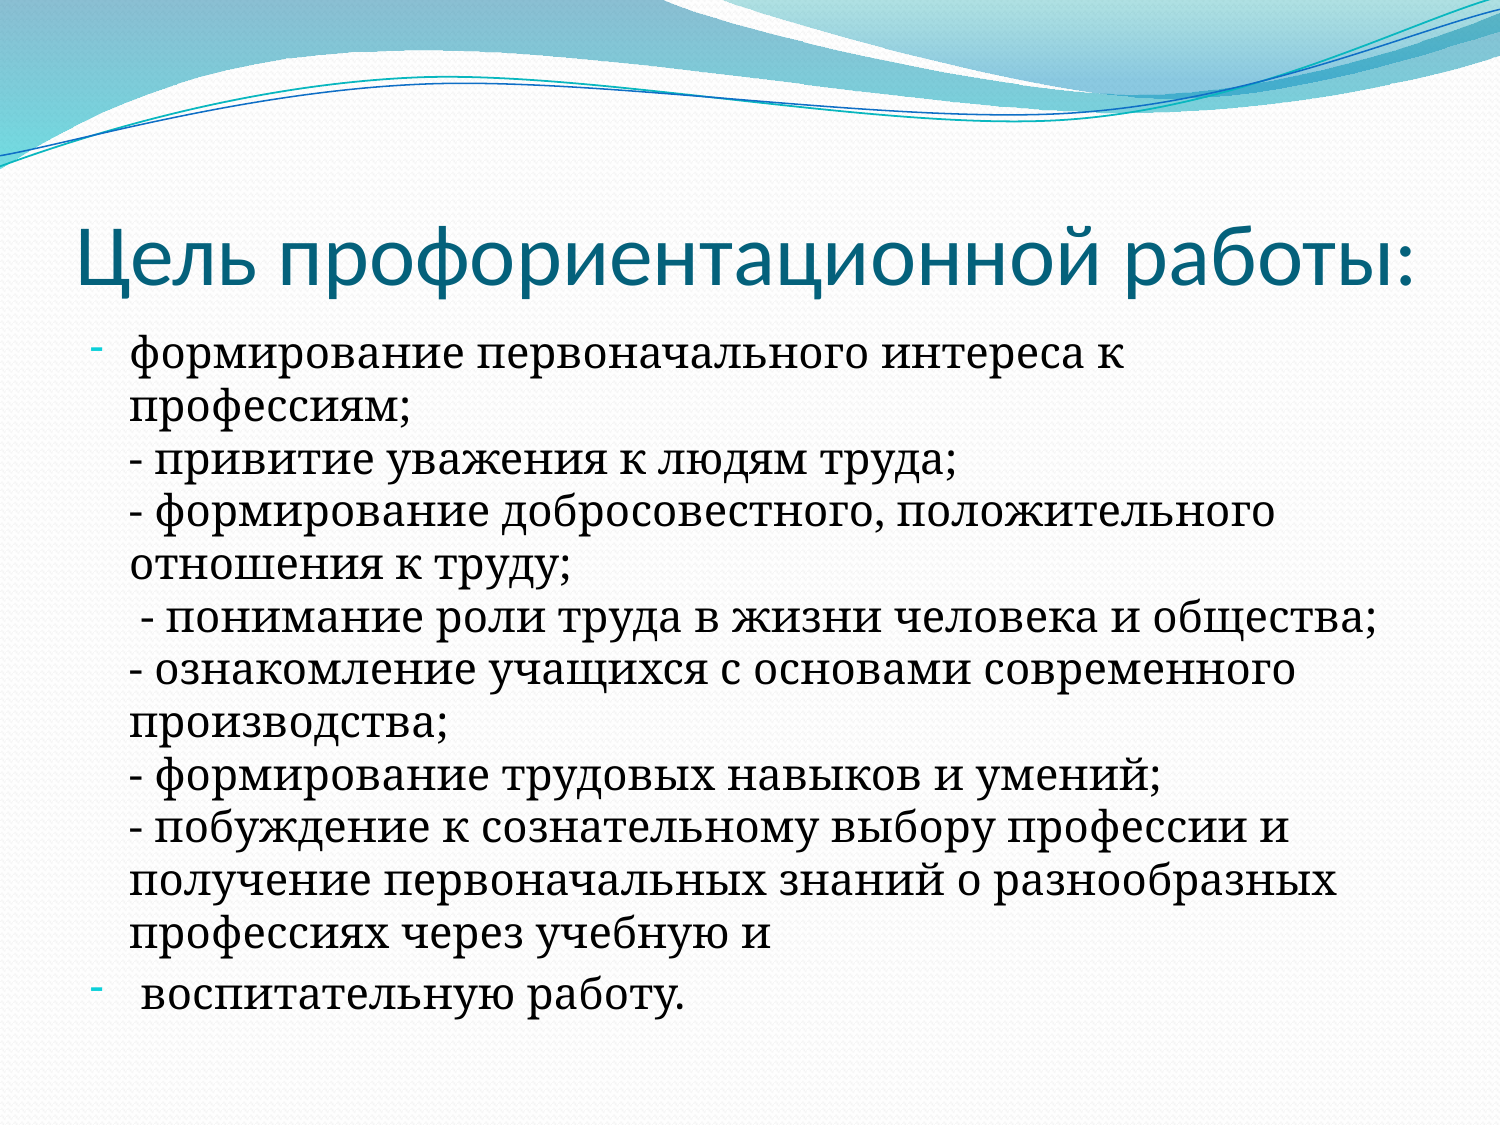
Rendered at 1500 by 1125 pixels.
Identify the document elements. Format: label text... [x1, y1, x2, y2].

list формирование первоначального интереса к профессиям; - привитие уважения к людям труда; - формирование добросовестного, положительного отношения к труду; - понимание роли труда в жизни человека и общества; - ознакомление учащихся с основами современного производства; - формирование трудовых навыков и умений; - побуждение к сознательному выбору профессии и получение первоначальных знаний о разнообразных профессиях через учебную и воспитательную работу. [75, 317, 1425, 1038]
title Цель профориентационной работы: [75, 115, 1425, 303]
